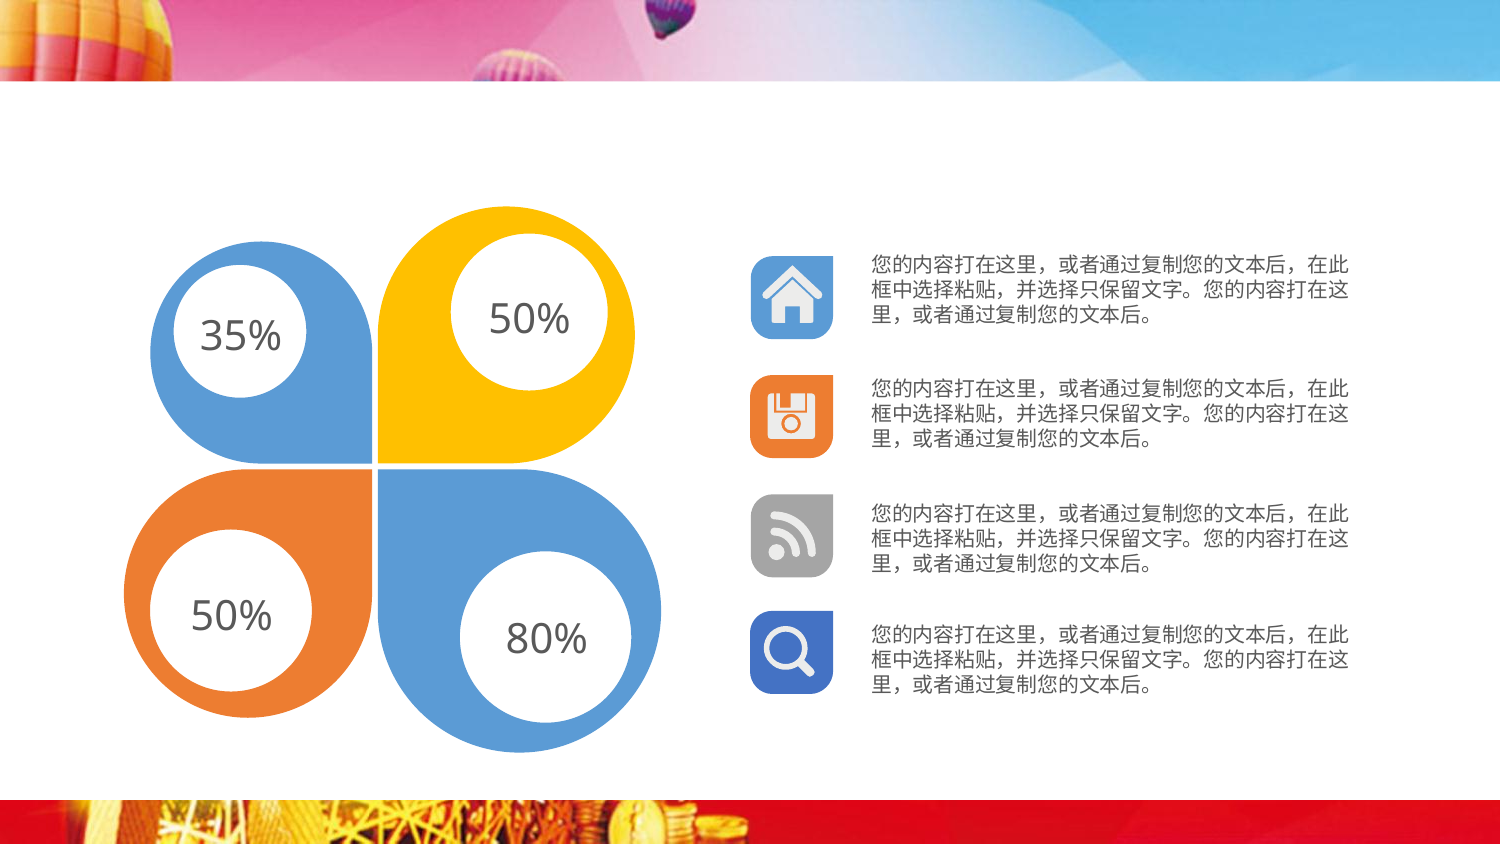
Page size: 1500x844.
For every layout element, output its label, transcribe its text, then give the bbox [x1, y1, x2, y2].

picture [0, 800, 1500, 844]
text_box 您的内容打在这里，或者通过复制您的文本后，在此框中选择粘贴，并选择只保留文字。您的内容打在这里，或者通过复制您的文本后。 [856, 614, 1374, 705]
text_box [750, 256, 834, 340]
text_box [123, 469, 373, 718]
text_box 您的内容打在这里，或者通过复制您的文本后，在此框中选择粘贴，并选择只保留文字。您的内容打在这里，或者通过复制您的文本后。 [856, 368, 1374, 458]
text_box 您的内容打在这里，或者通过复制您的文本后，在此框中选择粘贴，并选择只保留文字。您的内容打在这里，或者通过复制您的文本后。 [856, 243, 1374, 334]
picture [0, 0, 1500, 81]
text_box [377, 206, 635, 464]
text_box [750, 494, 834, 578]
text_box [749, 374, 834, 459]
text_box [150, 241, 373, 464]
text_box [749, 610, 834, 694]
text_box 您的内容打在这里，或者通过复制您的文本后，在此框中选择粘贴，并选择只保留文字。您的内容打在这里，或者通过复制您的文本后。 [856, 492, 1374, 583]
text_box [377, 469, 662, 753]
